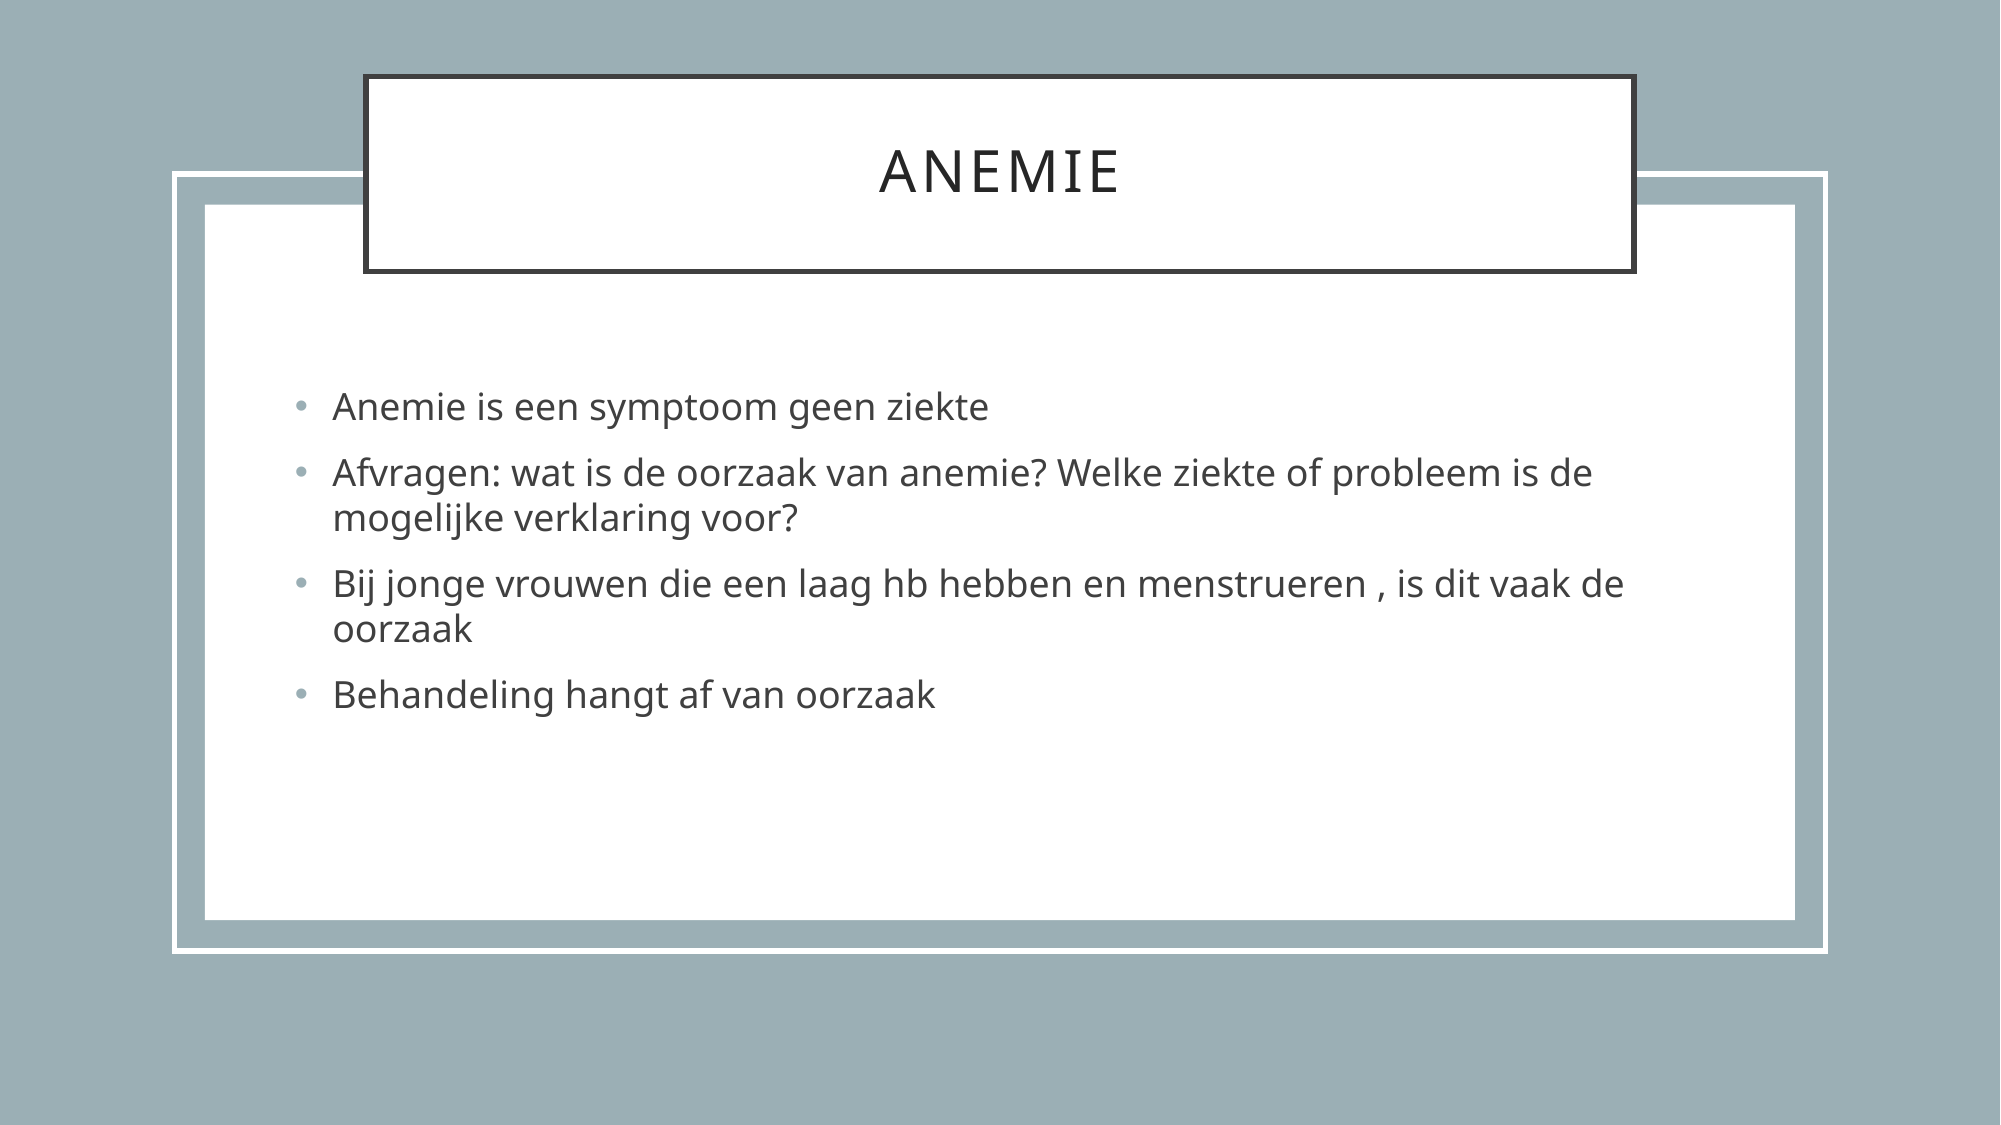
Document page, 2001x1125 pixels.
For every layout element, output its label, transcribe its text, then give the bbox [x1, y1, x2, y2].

list Anemie is een symptoom geen ziekte Afvragen: wat is de oorzaak van anemie? Welke ziekte of probleem is de mogelijke verklaring voor? Bij jonge vrouwen die een laag hb hebben en menstrueren , is dit vaak de oorzaak Behandeling hangt af van oorzaak [279, 375, 1721, 849]
text_box [173, 173, 1827, 952]
title Anemie [363, 74, 1637, 274]
text_box [0, 0, 2000, 1125]
